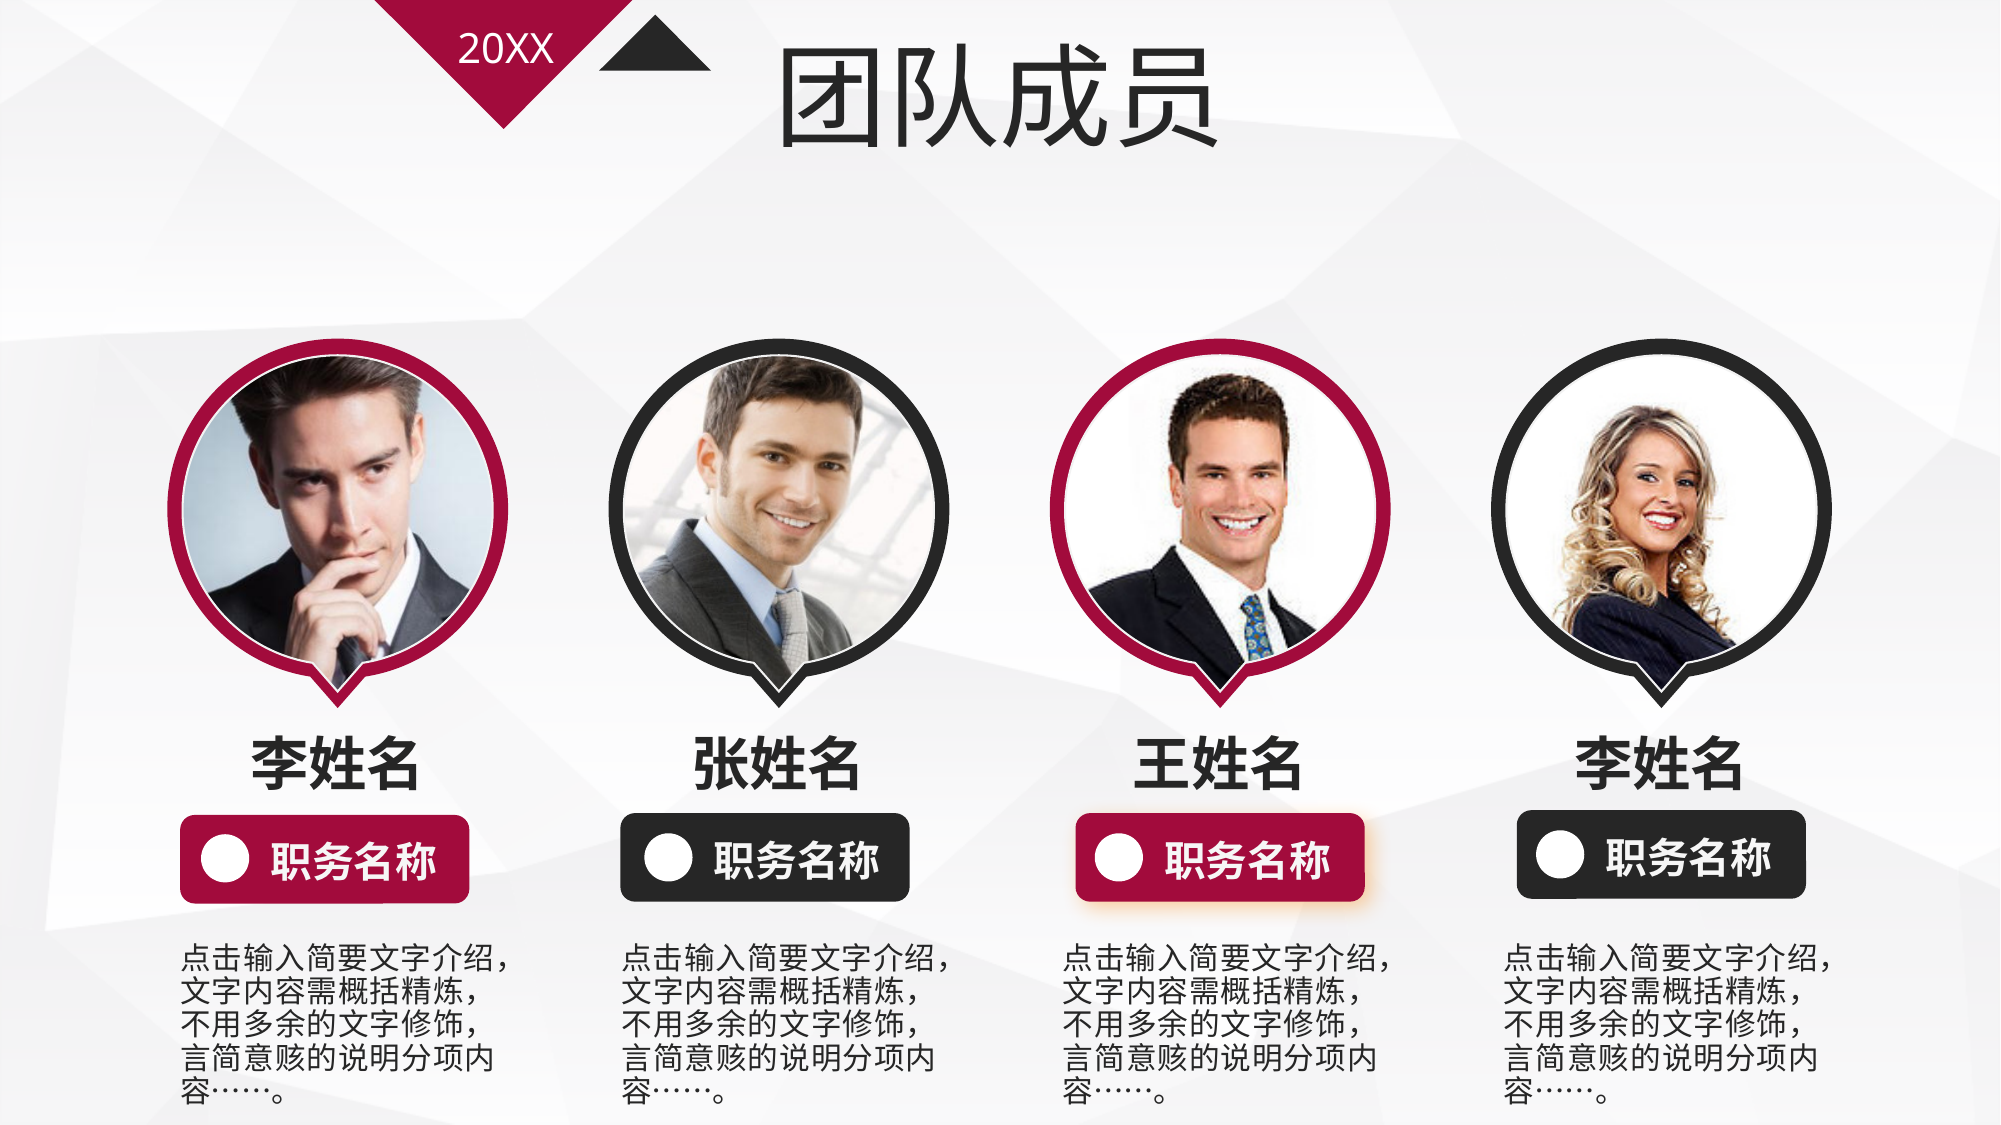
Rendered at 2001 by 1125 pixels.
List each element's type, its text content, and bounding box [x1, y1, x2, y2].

text_box [596, 13, 714, 72]
picture [0, 0, 2001, 1125]
text_box 张姓名 [666, 727, 892, 795]
text_box 点击输入简要文字介绍，文字内容需概括精炼，不用多余的文字修饰，言简意赅的说明分项内容……。 [180, 942, 496, 1109]
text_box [1071, 810, 1369, 905]
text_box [1049, 338, 1391, 709]
text_box 20XX [442, 14, 570, 80]
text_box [1513, 807, 1810, 902]
text_box 李姓名 [225, 727, 450, 795]
text_box 点击输入简要文字介绍，文字内容需概括精炼，不用多余的文字修饰，言简意赅的说明分项内容……。 [621, 942, 937, 1109]
text_box 李姓名 [1549, 727, 1774, 795]
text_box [1491, 338, 1832, 709]
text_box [608, 338, 950, 709]
text_box 王姓名 [1107, 727, 1333, 795]
text_box 团队成员 [760, 19, 1240, 169]
text_box [453, 80, 554, 131]
text_box 点击输入简要文字介绍，文字内容需概括精炼，不用多余的文字修饰，言简意赅的说明分项内容……。 [1503, 942, 1819, 1109]
text_box [373, 0, 634, 69]
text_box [620, 810, 919, 905]
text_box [167, 338, 509, 709]
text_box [178, 810, 475, 906]
text_box 点击输入简要文字介绍，文字内容需概括精炼，不用多余的文字修饰，言简意赅的说明分项内容……。 [1062, 942, 1378, 1109]
